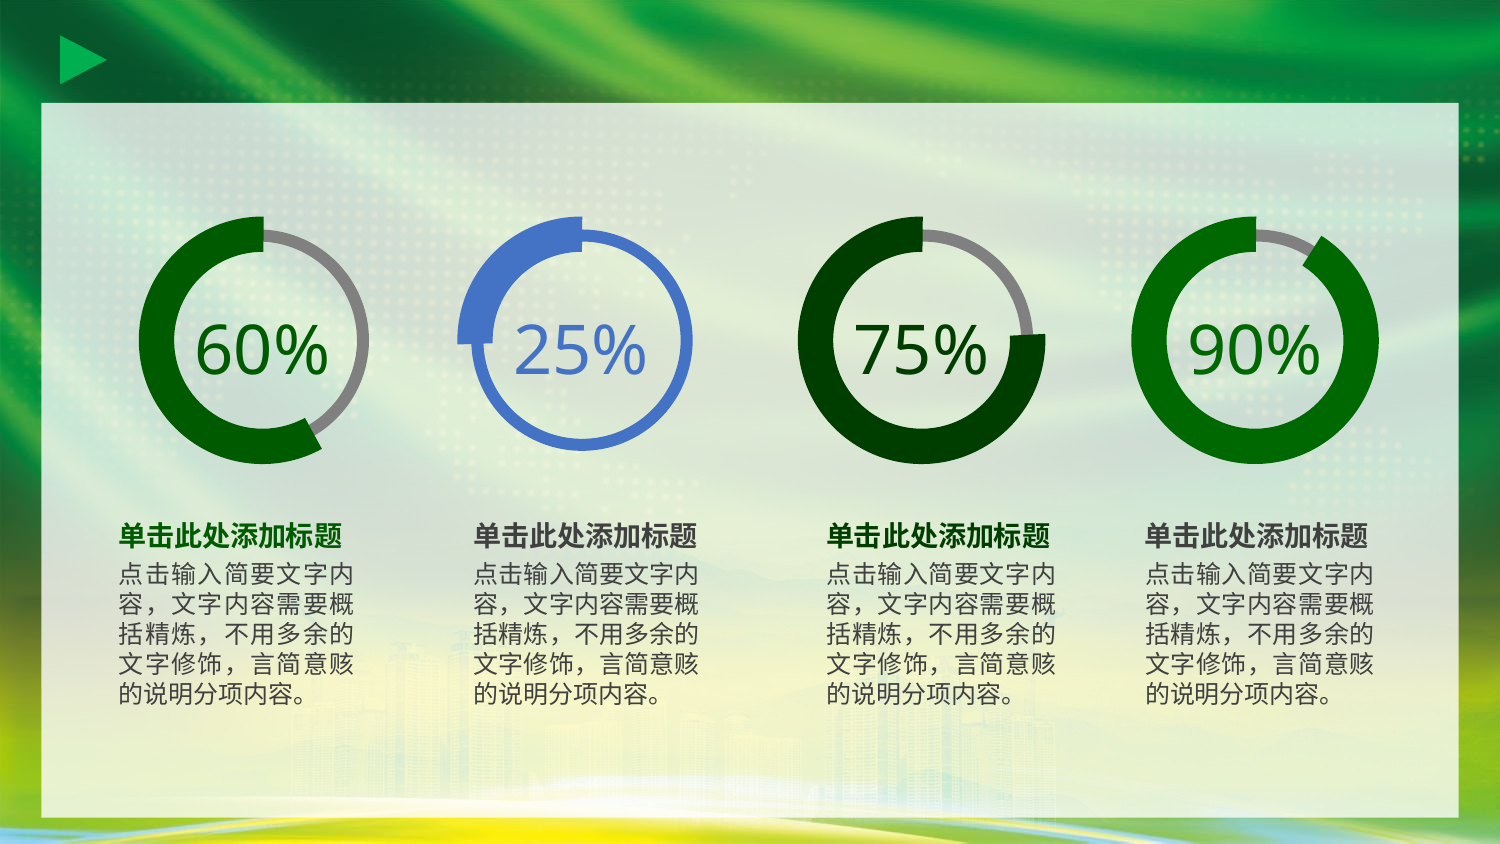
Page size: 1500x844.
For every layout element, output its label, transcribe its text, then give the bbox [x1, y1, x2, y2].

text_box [457, 216, 705, 464]
text_box 点击输入简要文字内容，文字内容需要概括精炼，不用多余的文字修饰，言简意赅的说明分项内容。 [103, 560, 370, 716]
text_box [1131, 216, 1379, 464]
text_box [797, 216, 1046, 464]
picture [0, 0, 1500, 844]
text_box 单击此处添加标题 [811, 511, 1091, 560]
text_box 点击输入简要文字内容，文字内容需要概括精炼，不用多余的文字修饰，言简意赅的说明分项内容。 [1130, 560, 1390, 716]
text_box 单击此处添加标题 [458, 511, 739, 560]
text_box 单击此处添加标题 [103, 511, 389, 560]
text_box 单击此处添加标题 [1129, 511, 1410, 560]
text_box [138, 216, 387, 464]
text_box 点击输入简要文字内容，文字内容需要概括精炼，不用多余的文字修饰，言简意赅的说明分项内容。 [459, 560, 715, 716]
text_box 点击输入简要文字内容，文字内容需要概括精炼，不用多余的文字修饰，言简意赅的说明分项内容。 [811, 560, 1072, 716]
